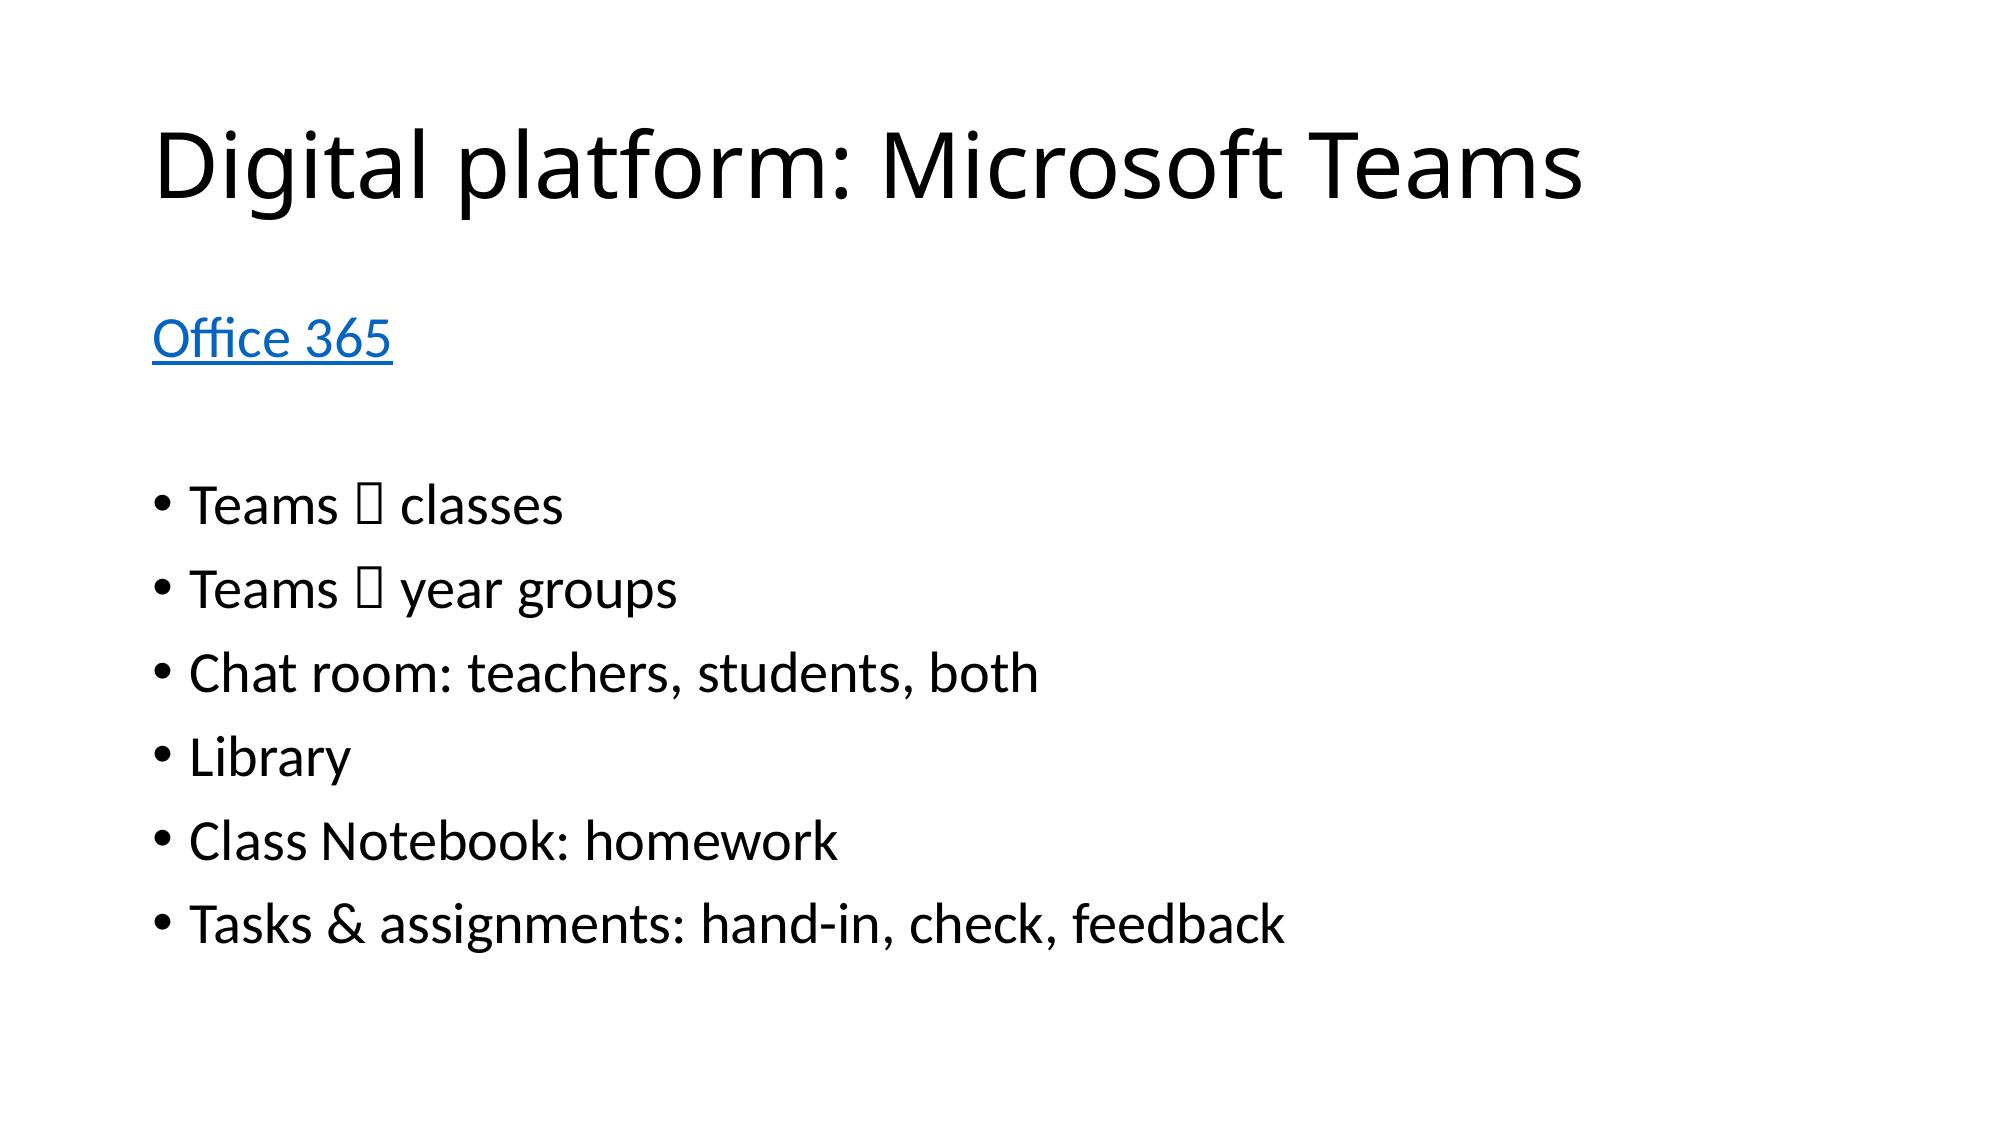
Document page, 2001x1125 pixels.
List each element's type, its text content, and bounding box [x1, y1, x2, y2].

title Digital platform: Microsoft Teams [137, 59, 1863, 278]
list Office 365 Teams  classes Teams  year groups Chat room: teachers, students, both Library Class Notebook: homework Tasks & assignments: hand-in, check, feedback [137, 299, 1863, 1014]
